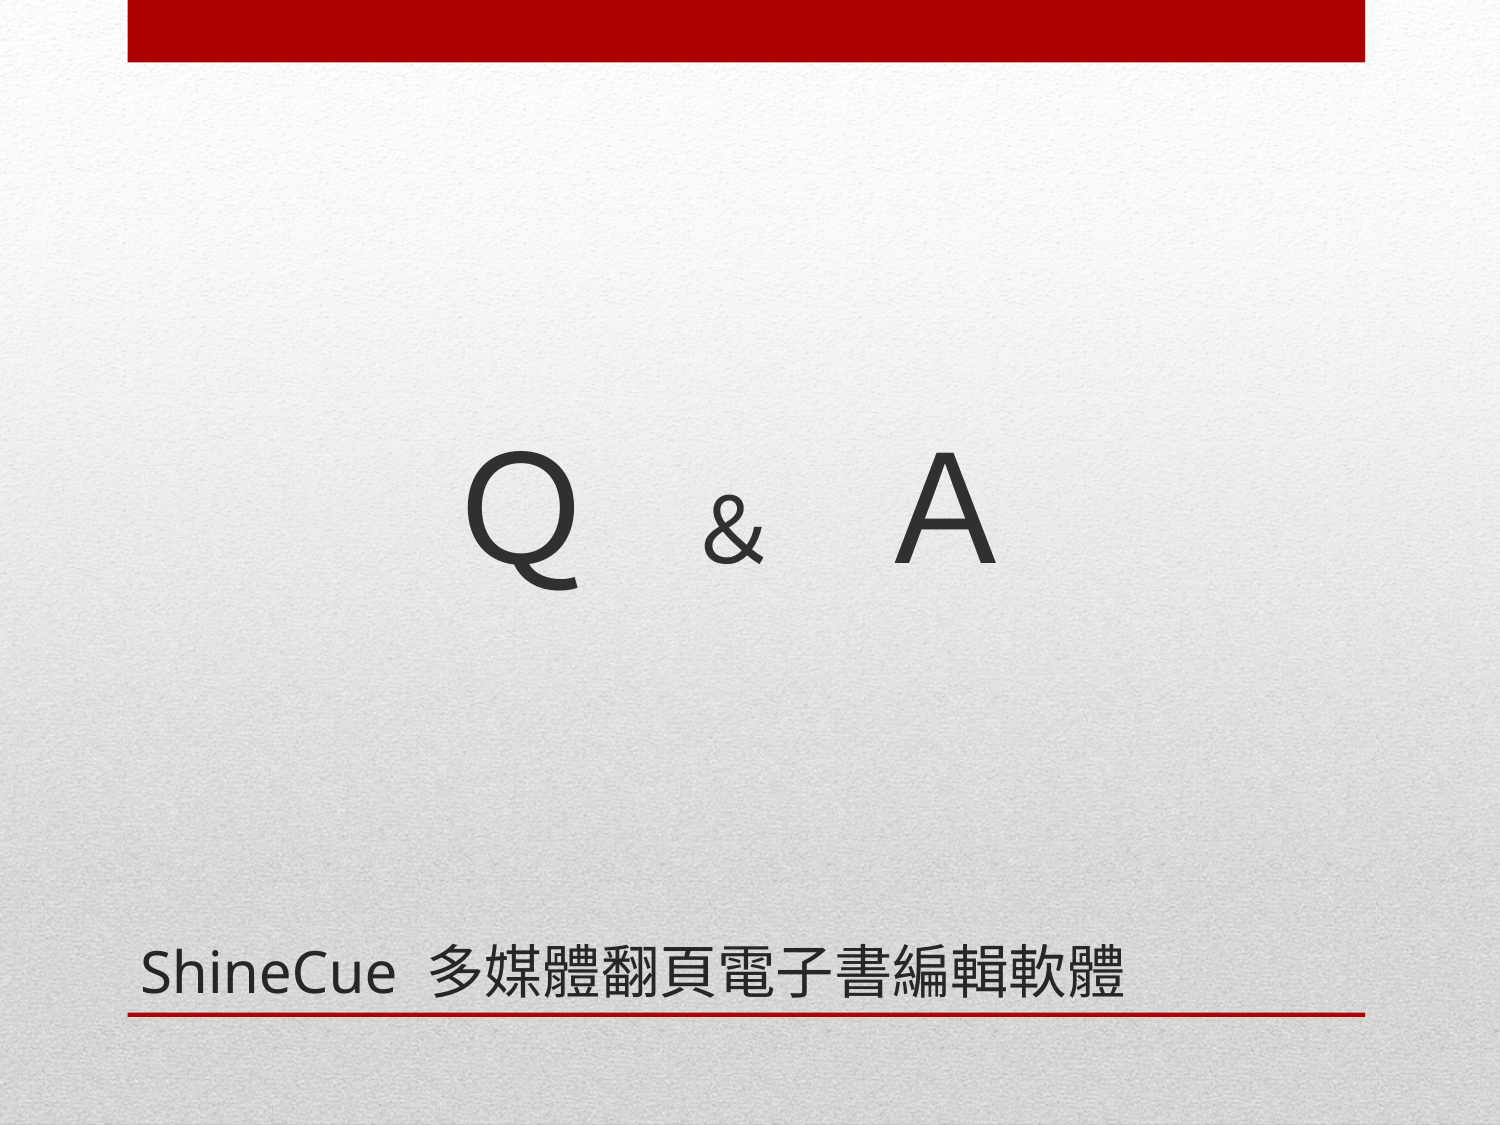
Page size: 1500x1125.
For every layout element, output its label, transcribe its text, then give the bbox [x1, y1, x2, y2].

title ShineCue 多媒體翻頁電子書編輯軟體 [124, 749, 1353, 1013]
list Ｑ ＆ Ａ [430, 455, 1500, 553]
